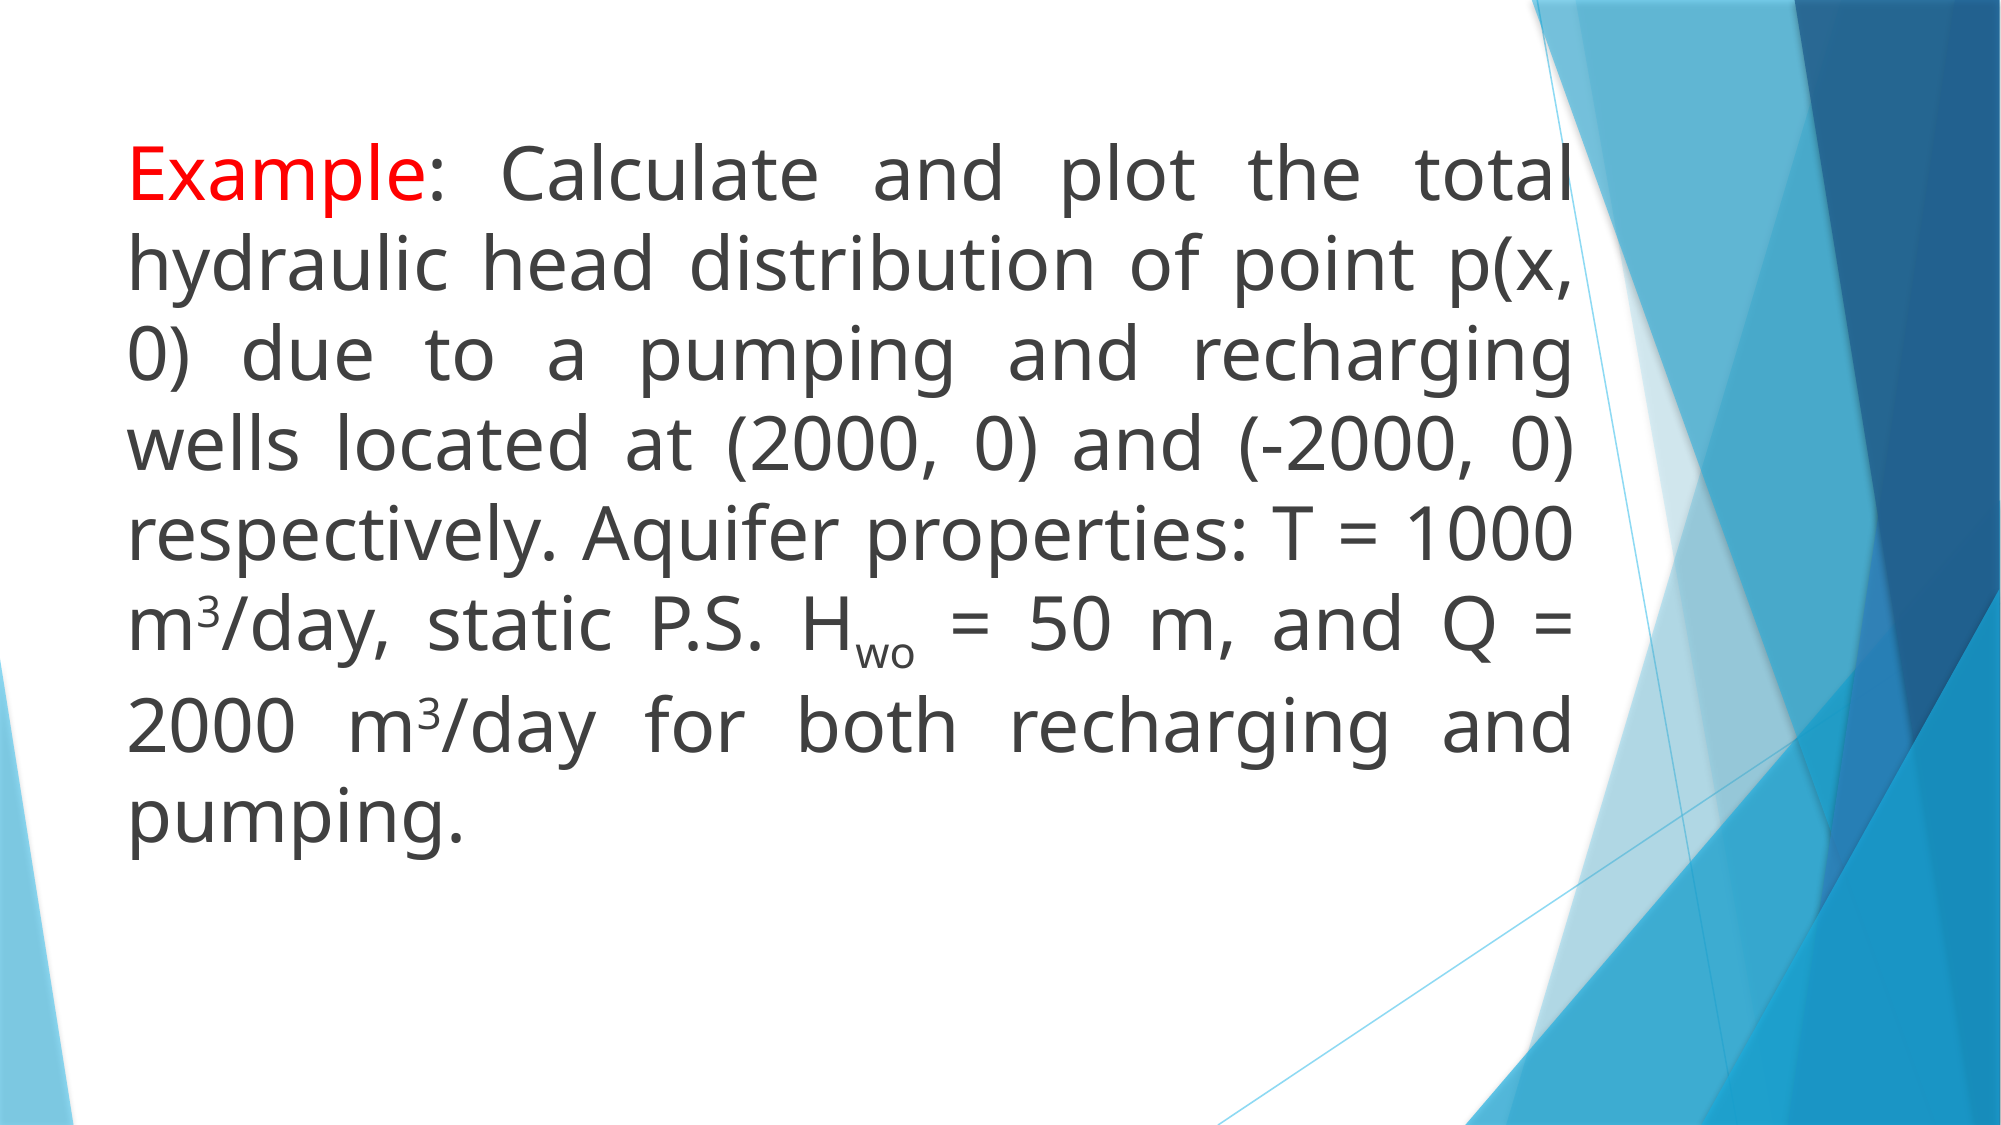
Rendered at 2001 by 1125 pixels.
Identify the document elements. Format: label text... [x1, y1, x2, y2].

list Example: Calculate and plot the total hydraulic head distribution of point p(x, 0) due to a pumping and recharging wells located at (2000, 0) and (-2000, 0) respectively. Aquifer properties: T = 1000 m3/day, static P.S. Hwo = 50 m, and Q = 2000 m3/day for both recharging and pumping. [111, 117, 1592, 992]
